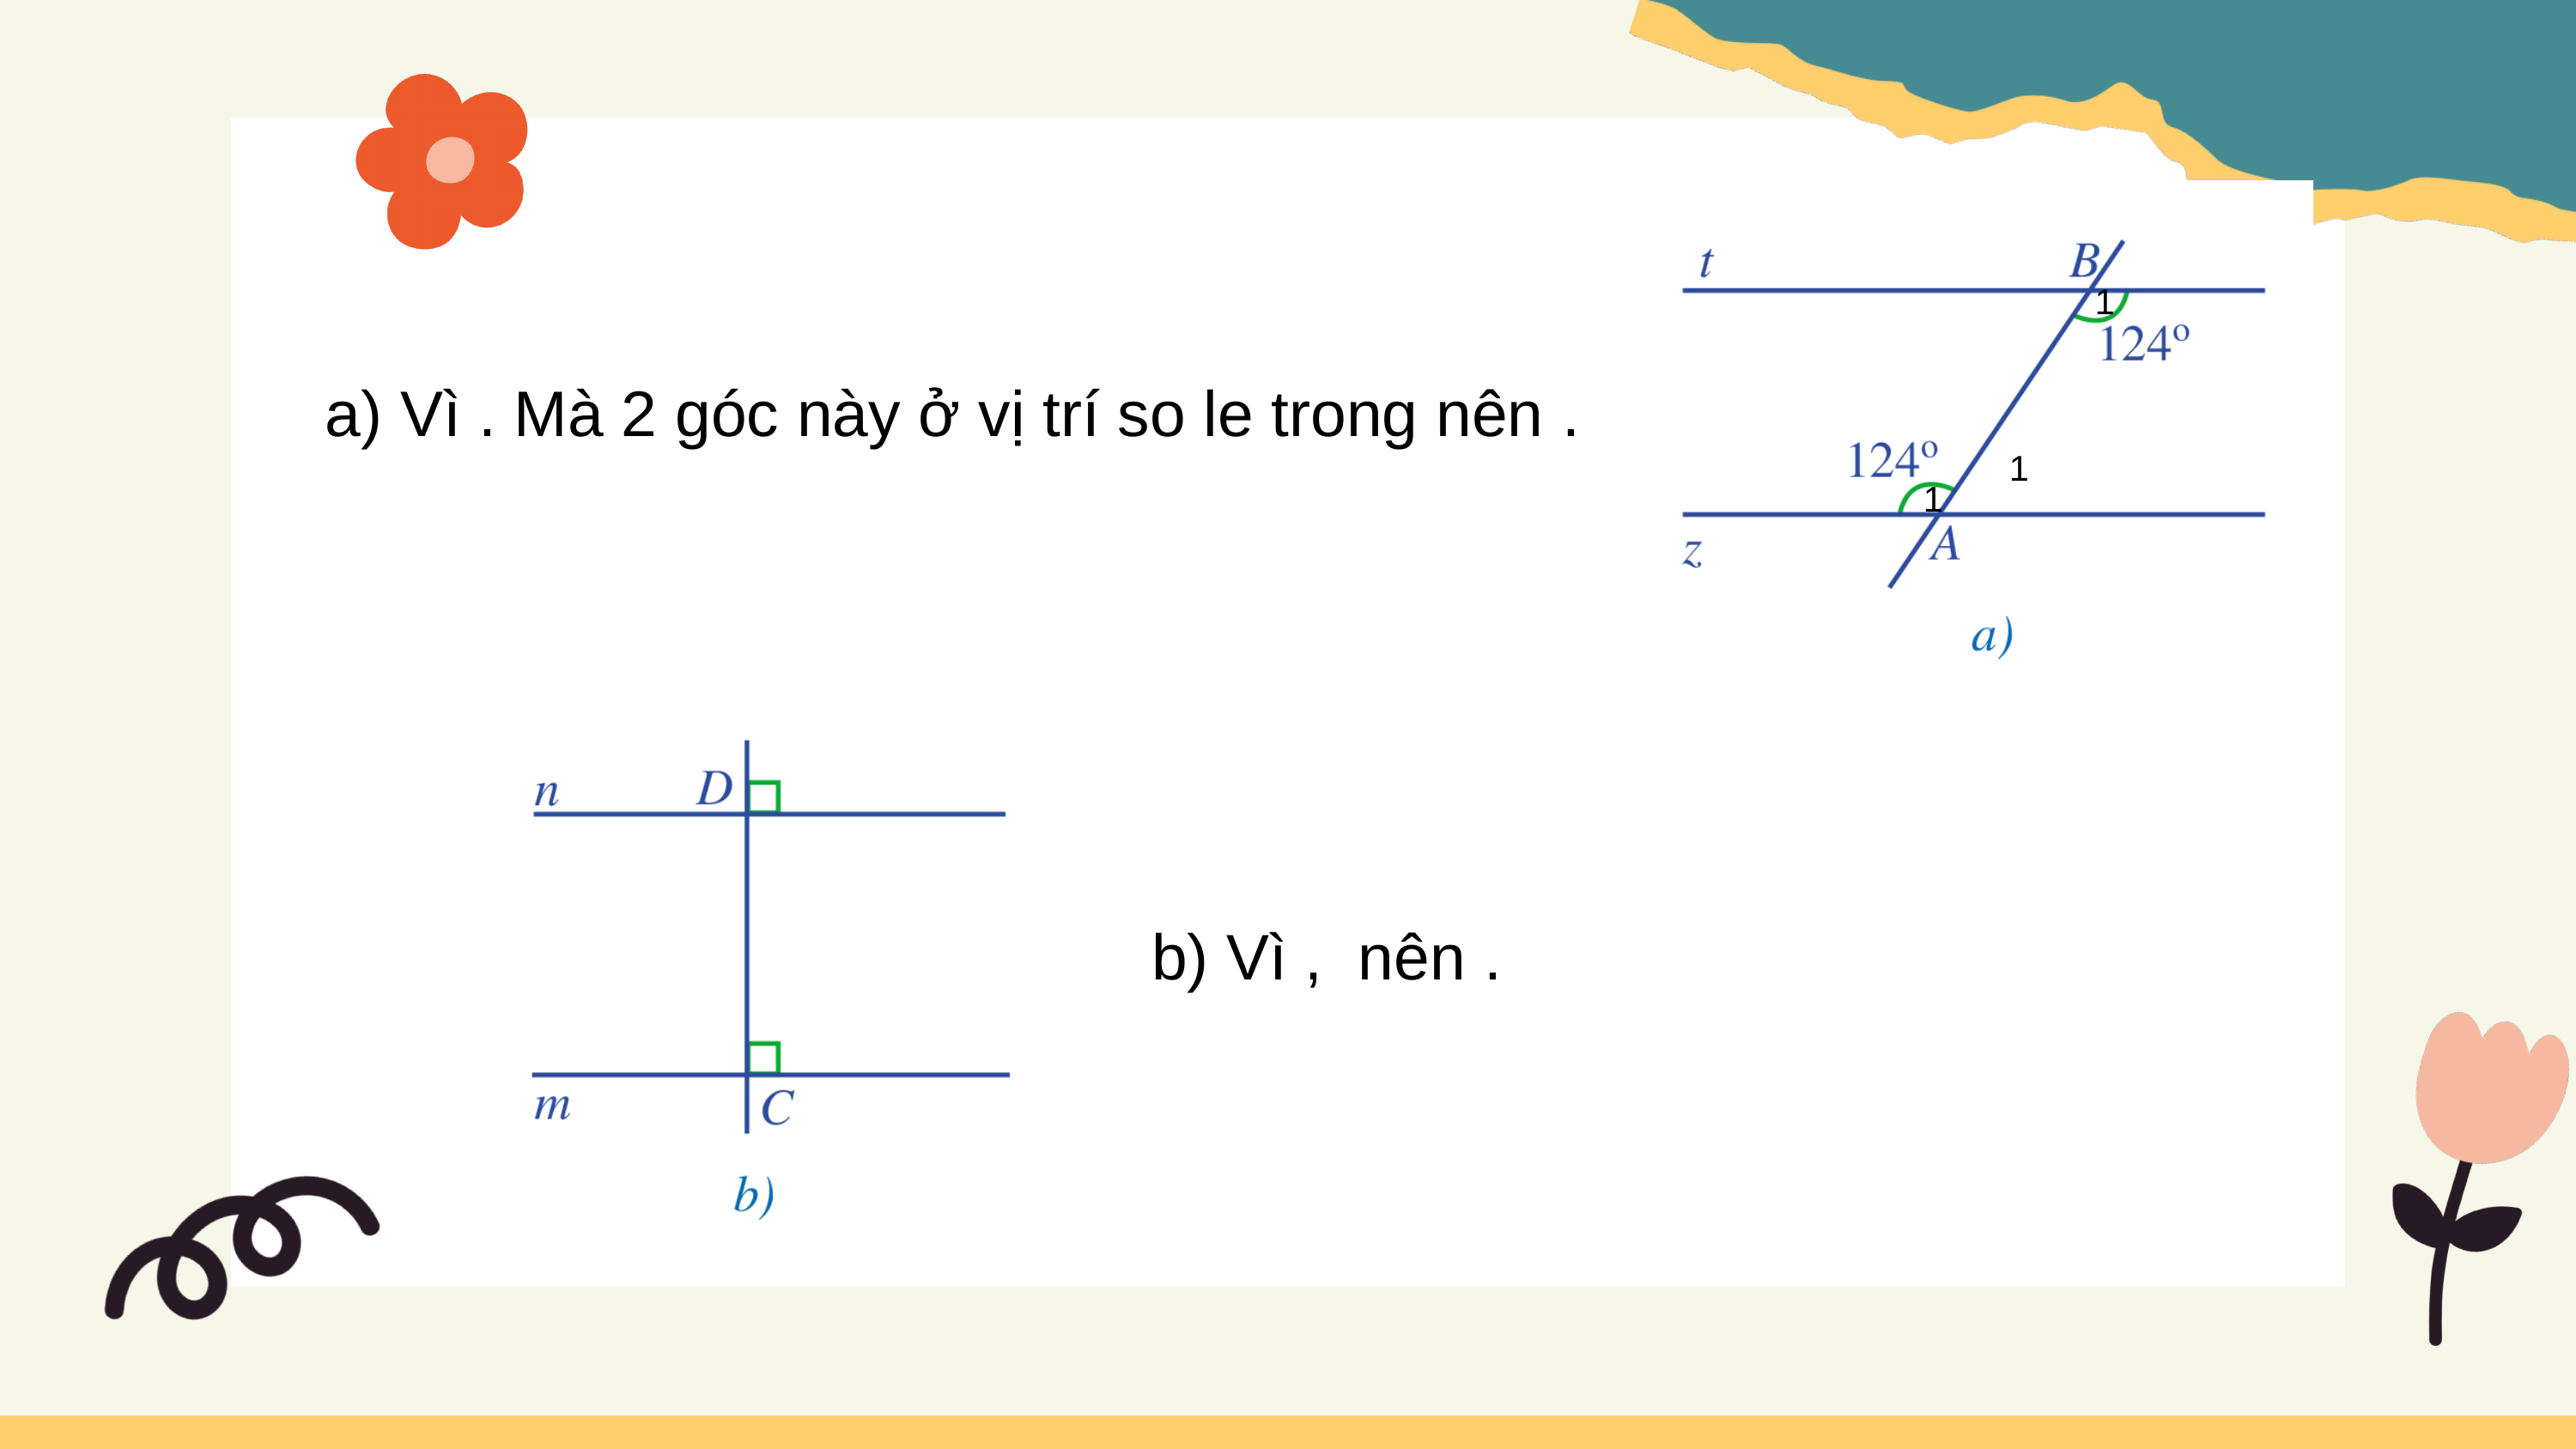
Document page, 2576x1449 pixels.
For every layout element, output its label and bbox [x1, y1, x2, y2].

text_box [0, 1415, 2576, 1449]
picture [1625, 0, 2576, 356]
picture [76, 1138, 386, 1358]
picture [464, 721, 1045, 1232]
text_box [230, 117, 2346, 1288]
picture [354, 73, 528, 250]
picture [2371, 1006, 2576, 1360]
text_box [1643, 180, 2314, 692]
